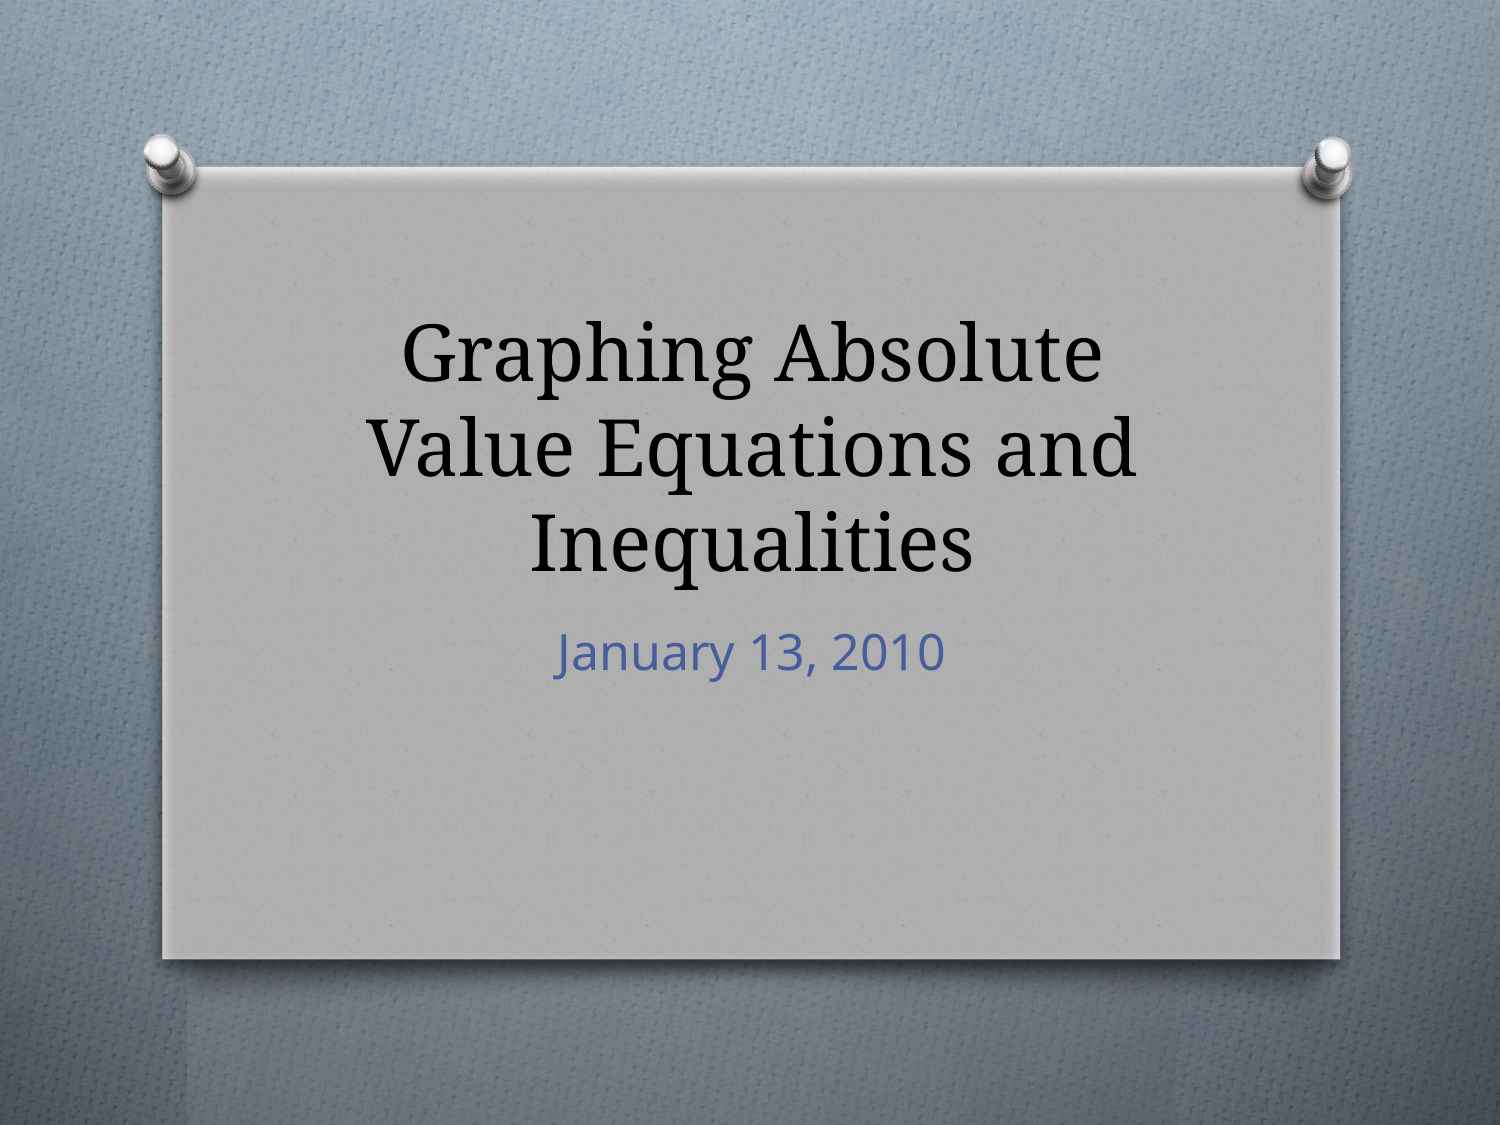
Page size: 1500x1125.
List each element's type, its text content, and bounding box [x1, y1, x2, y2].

picture [1274, 109, 1396, 230]
title Graphing Absolute Value Equations and Inequalities [283, 294, 1223, 595]
subtitle January 13, 2010 [283, 612, 1221, 863]
picture [112, 100, 235, 224]
